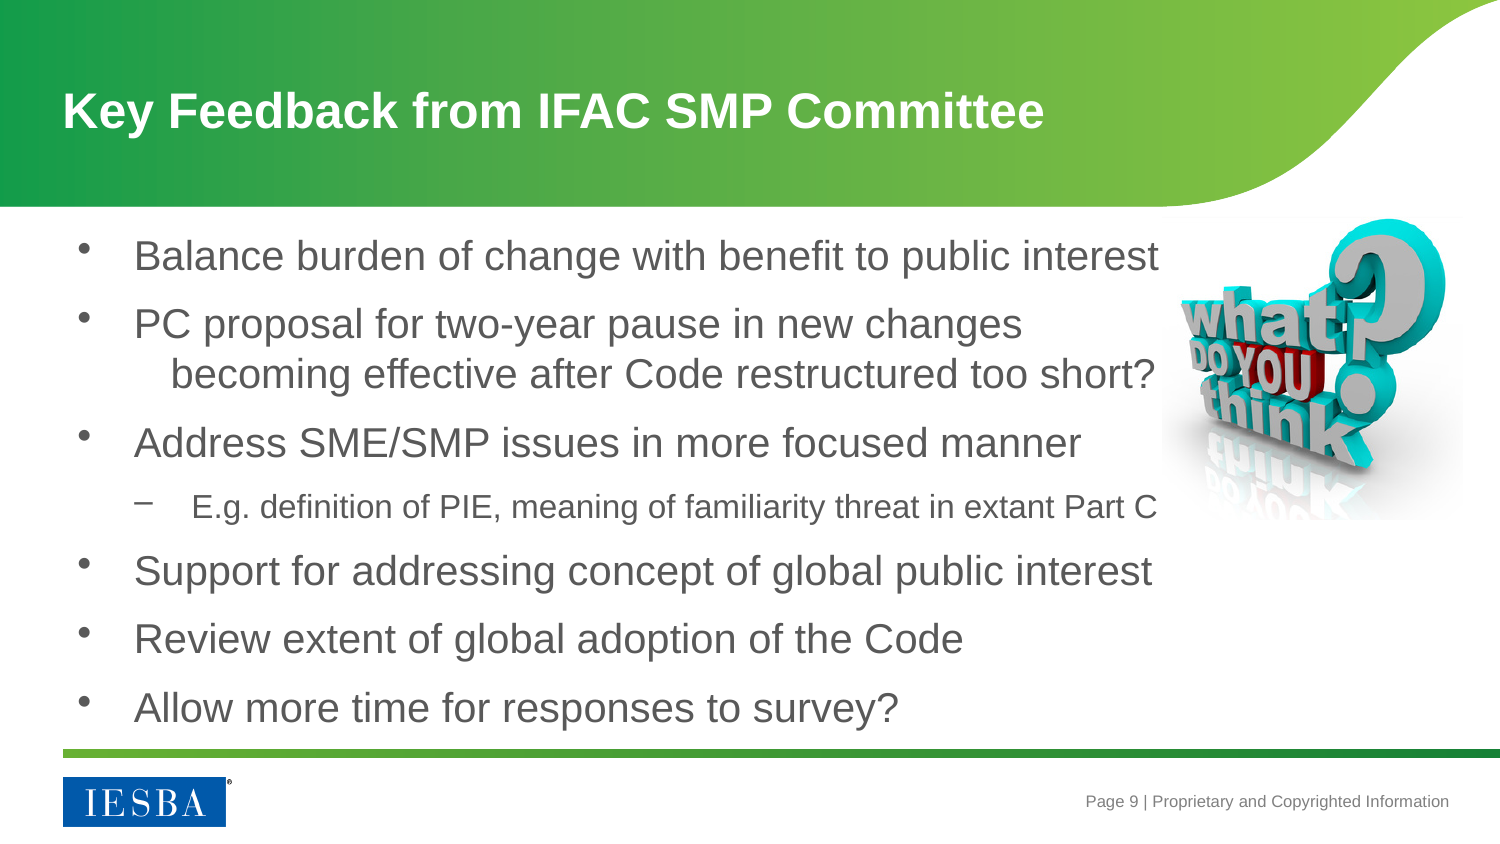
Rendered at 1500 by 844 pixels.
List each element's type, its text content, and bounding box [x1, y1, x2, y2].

picture [0, 0, 1500, 207]
title Key Feedback from IFAC SMP Committee [62, 75, 1300, 142]
list Balance burden of change with benefit to public interest PC proposal for two-year pause in new changes becoming effective after Code restructured too short? Address SME/SMP issues in more focused manner E.g. definition of PIE, meaning of familiarity threat in extant Part C Support for addressing concept of global public interest Review extent of global adoption of the Code Allow more time for responses to survey? [62, 220, 1450, 747]
picture [63, 777, 232, 827]
picture [1162, 209, 1463, 521]
